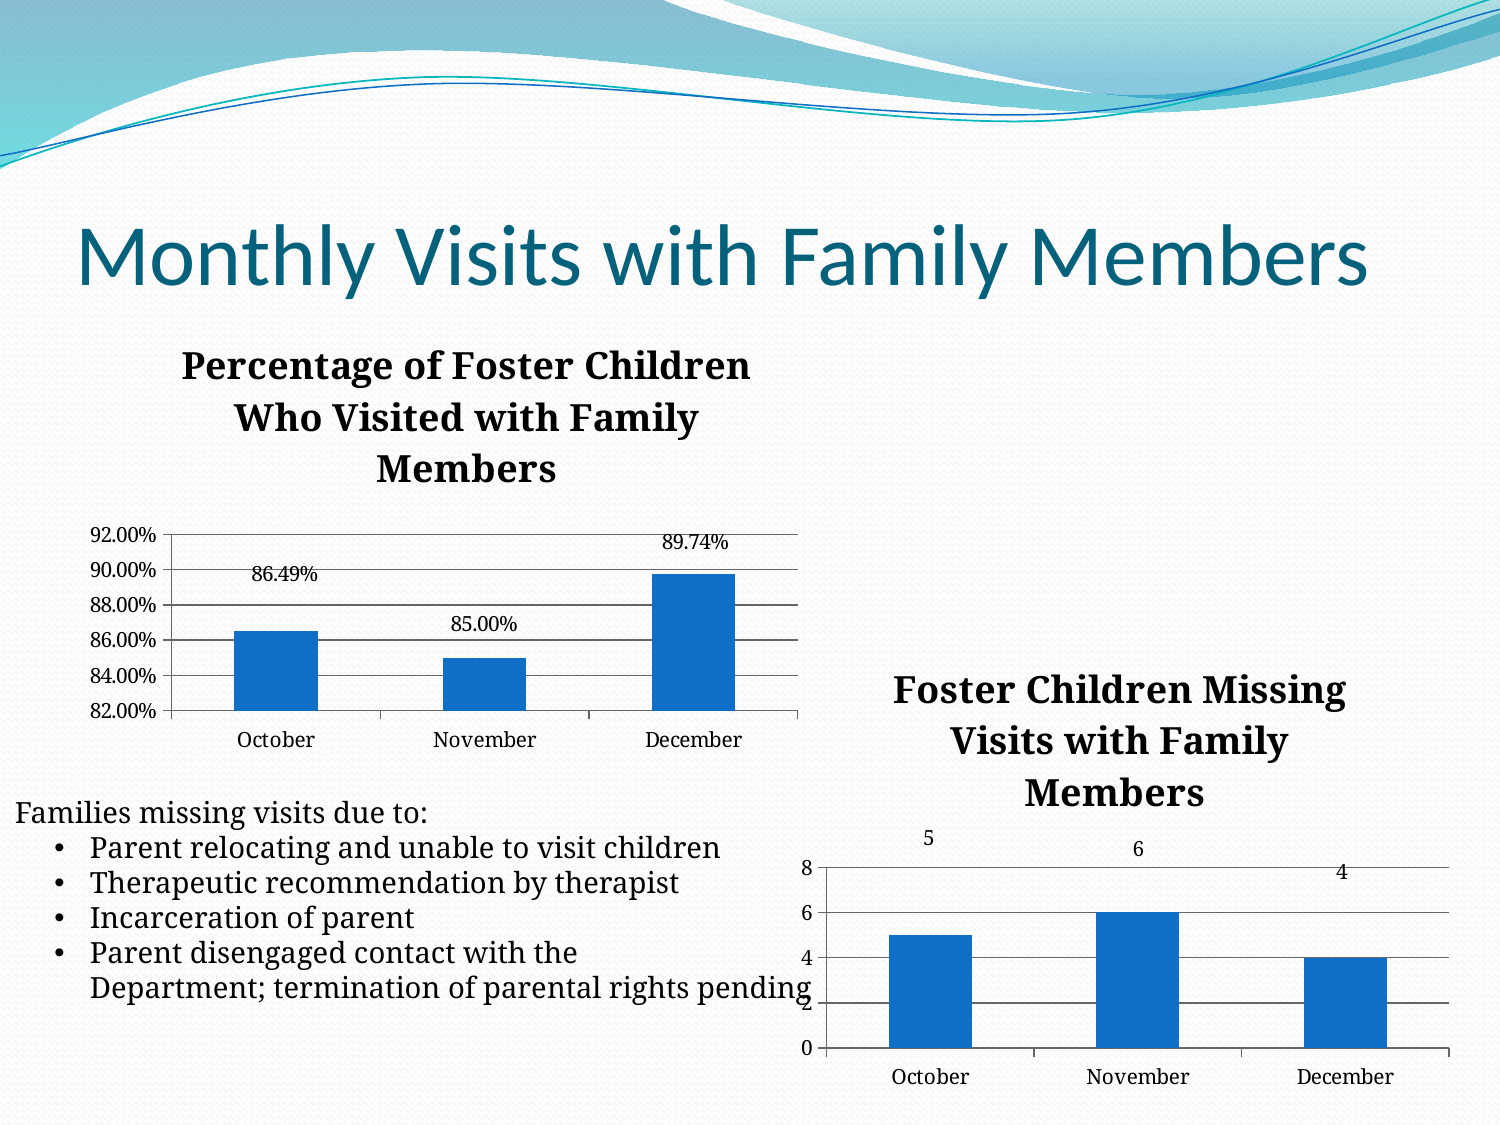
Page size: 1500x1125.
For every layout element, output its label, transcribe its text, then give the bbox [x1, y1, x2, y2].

text_box Families missing visits due to: Parent relocating and unable to visit children Therapeutic recommendation by therapist Incarceration of parent Parent disengaged contact with the Department; termination of parental rights pending [0, 787, 950, 1125]
chart [74, 317, 1463, 1101]
title Monthly Visits with Family Members [75, 115, 1425, 303]
